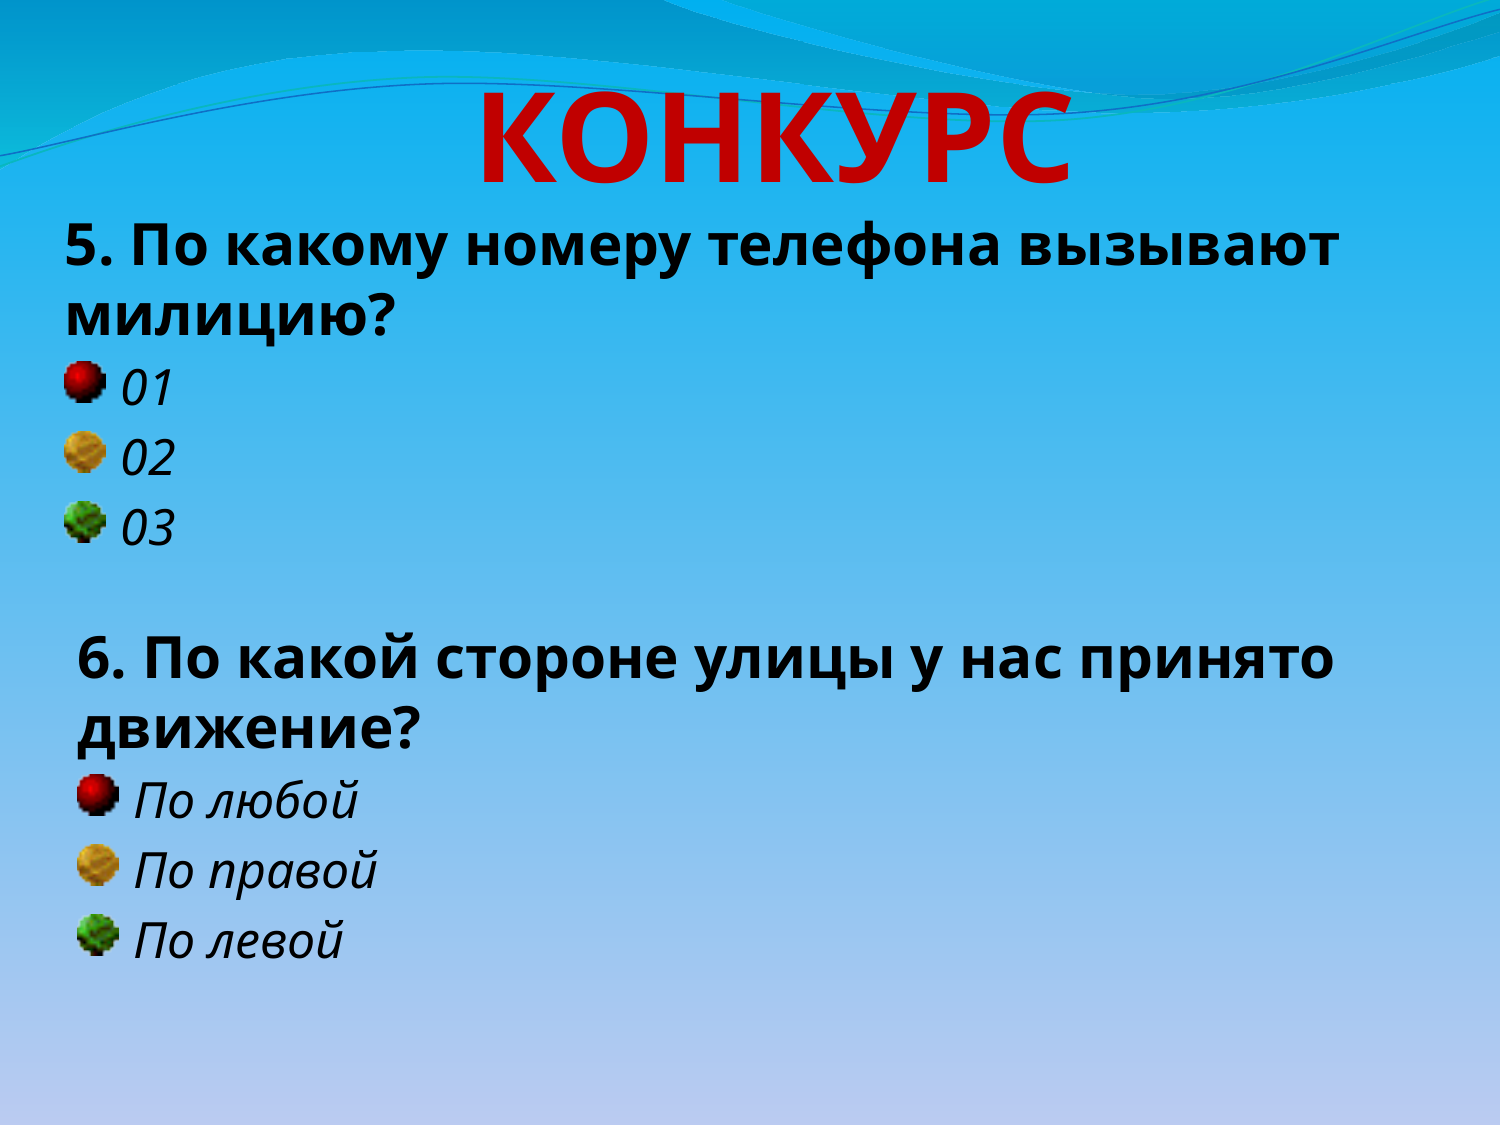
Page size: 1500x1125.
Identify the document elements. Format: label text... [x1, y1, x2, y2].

picture [64, 361, 106, 403]
picture [77, 844, 119, 886]
picture [77, 914, 119, 956]
picture [64, 501, 106, 543]
picture [77, 774, 119, 816]
text_box 6. По какой стороне улицы у нас принято движение? По любой По правой По левой [62, 612, 1425, 978]
picture [64, 431, 106, 473]
text_box 5. По какому номеру телефона вызывают милицию? 01 02 03 [49, 200, 1413, 565]
text_box КОНКУРС [387, 49, 1163, 200]
